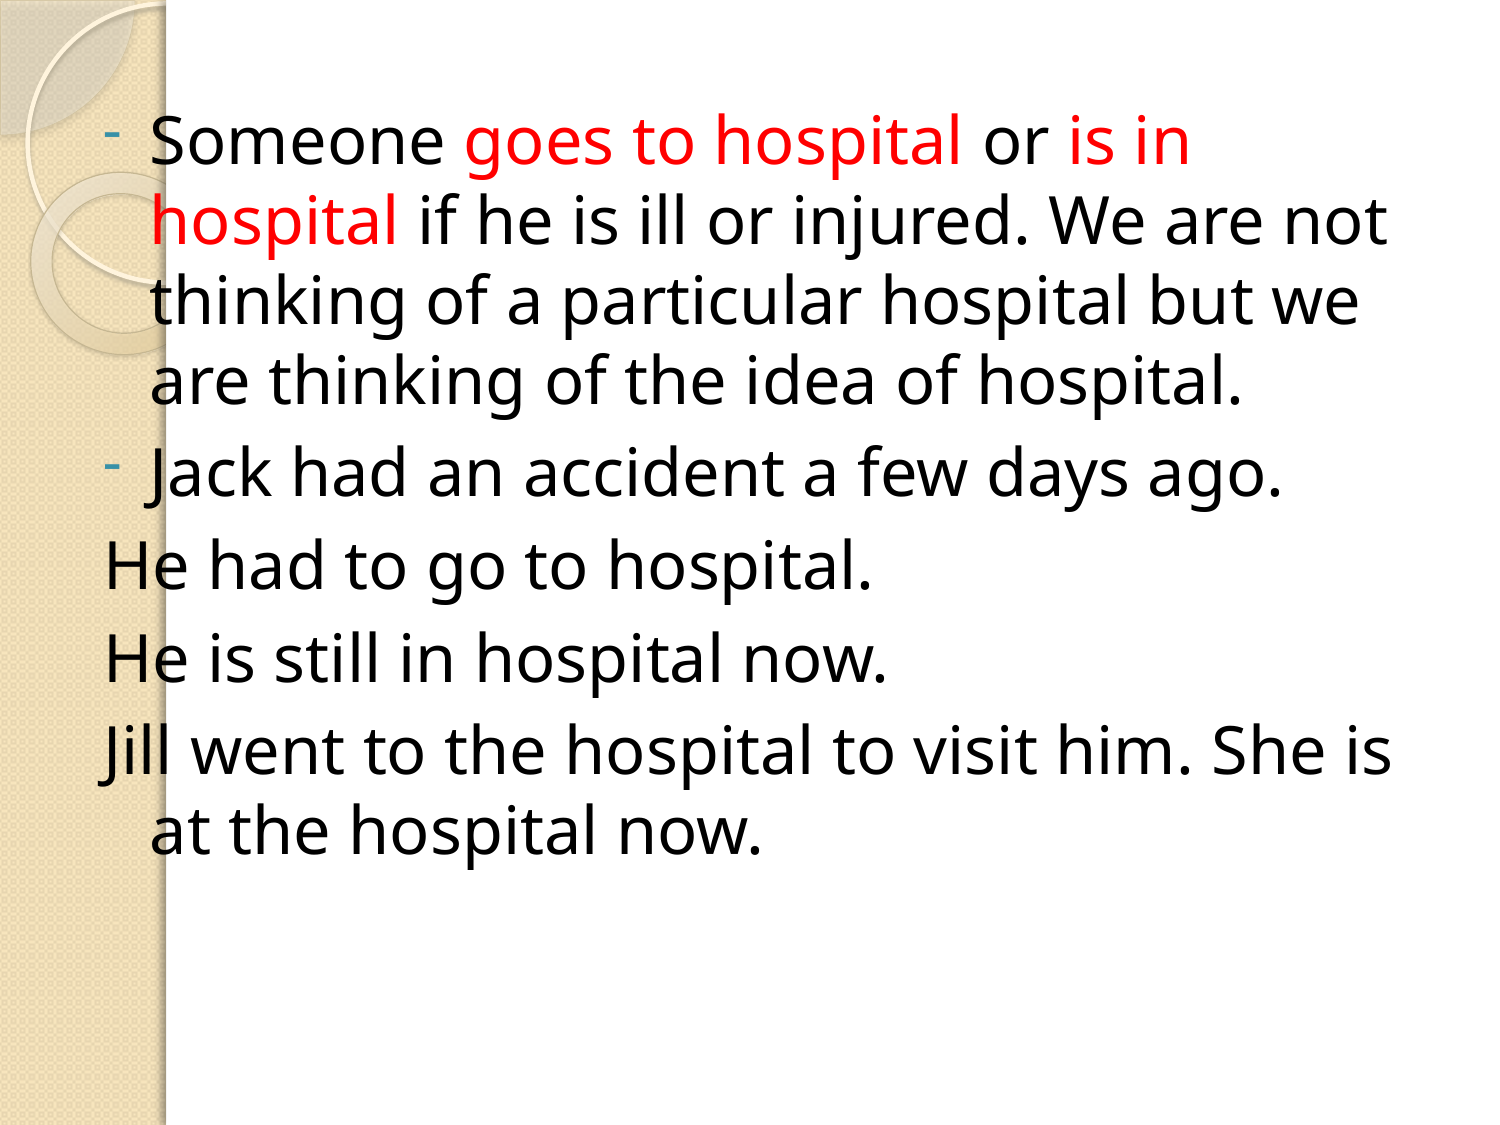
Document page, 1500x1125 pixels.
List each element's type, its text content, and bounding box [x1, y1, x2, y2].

list Someone goes to hospital or is in hospital if he is ill or injured. We are not thinking of a particular hospital but we are thinking of the idea of hospital. Jack had an accident a few days ago. He had to go to hospital. He is still in hospital now. Jill went to the hospital to visit him. She is at the hospital now. [75, 90, 1425, 1005]
